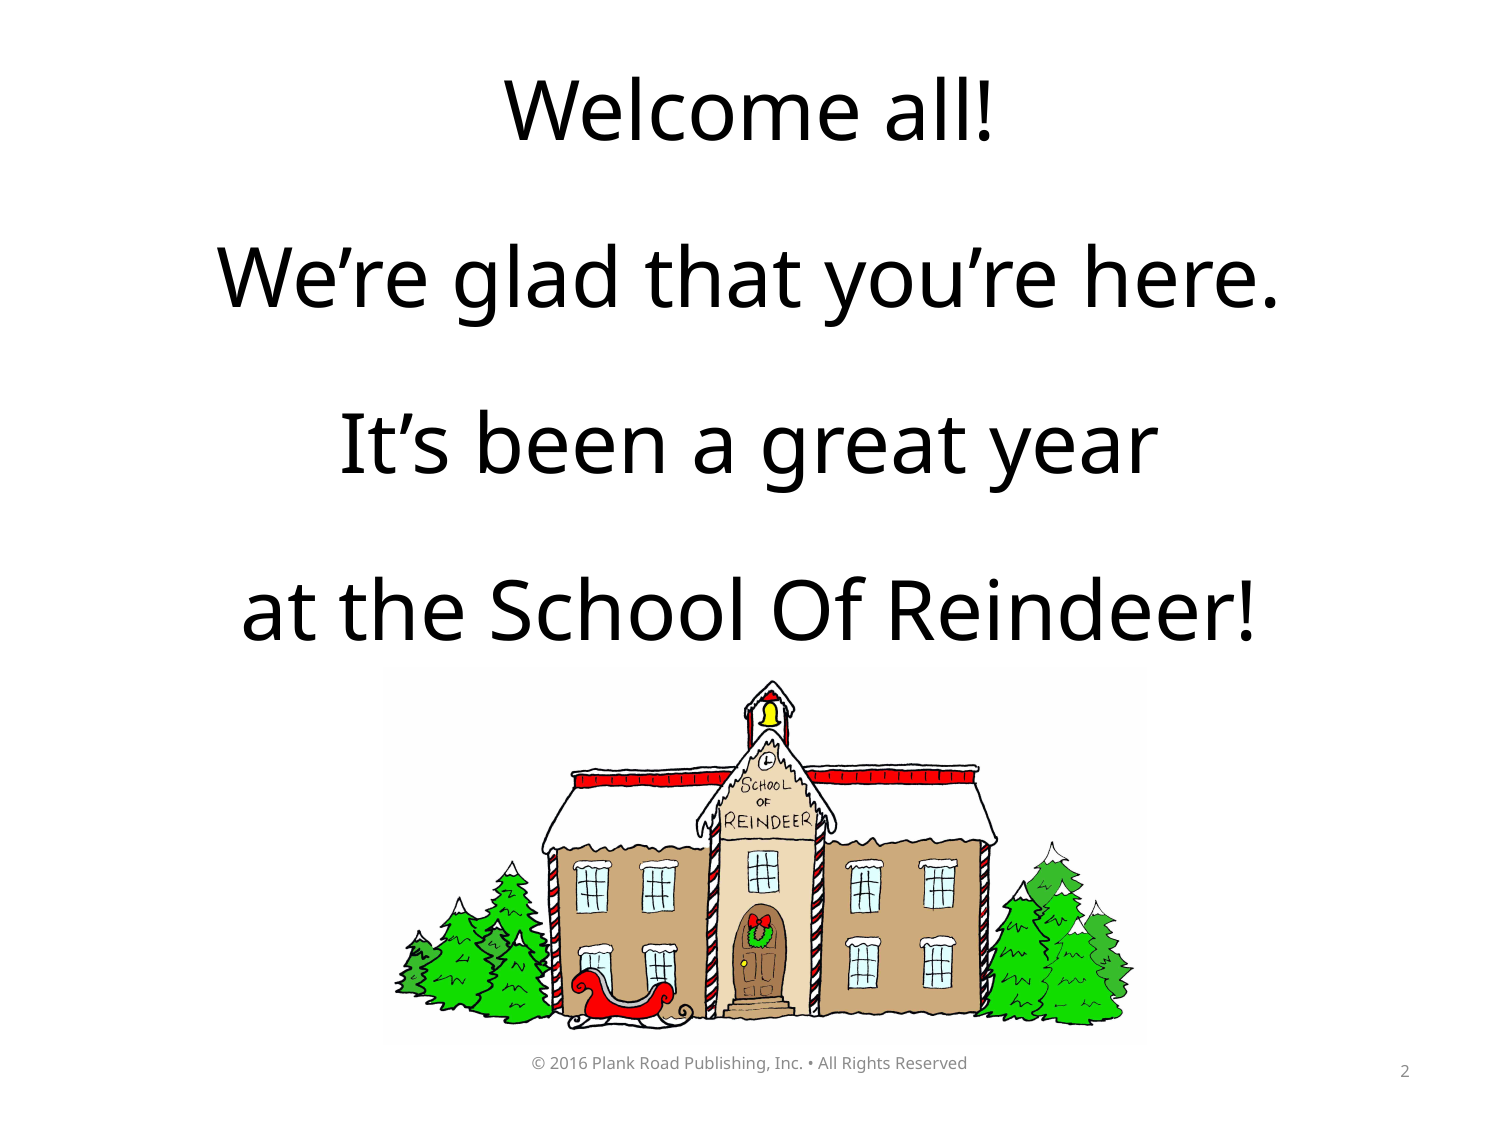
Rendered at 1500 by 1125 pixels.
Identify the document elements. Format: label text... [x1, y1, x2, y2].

picture [383, 667, 1147, 1045]
slide_number 2 [1074, 1042, 1425, 1103]
list Welcome all! We’re glad that you’re here. It’s been a great year at the School Of Reindeer! [75, 0, 1425, 1014]
